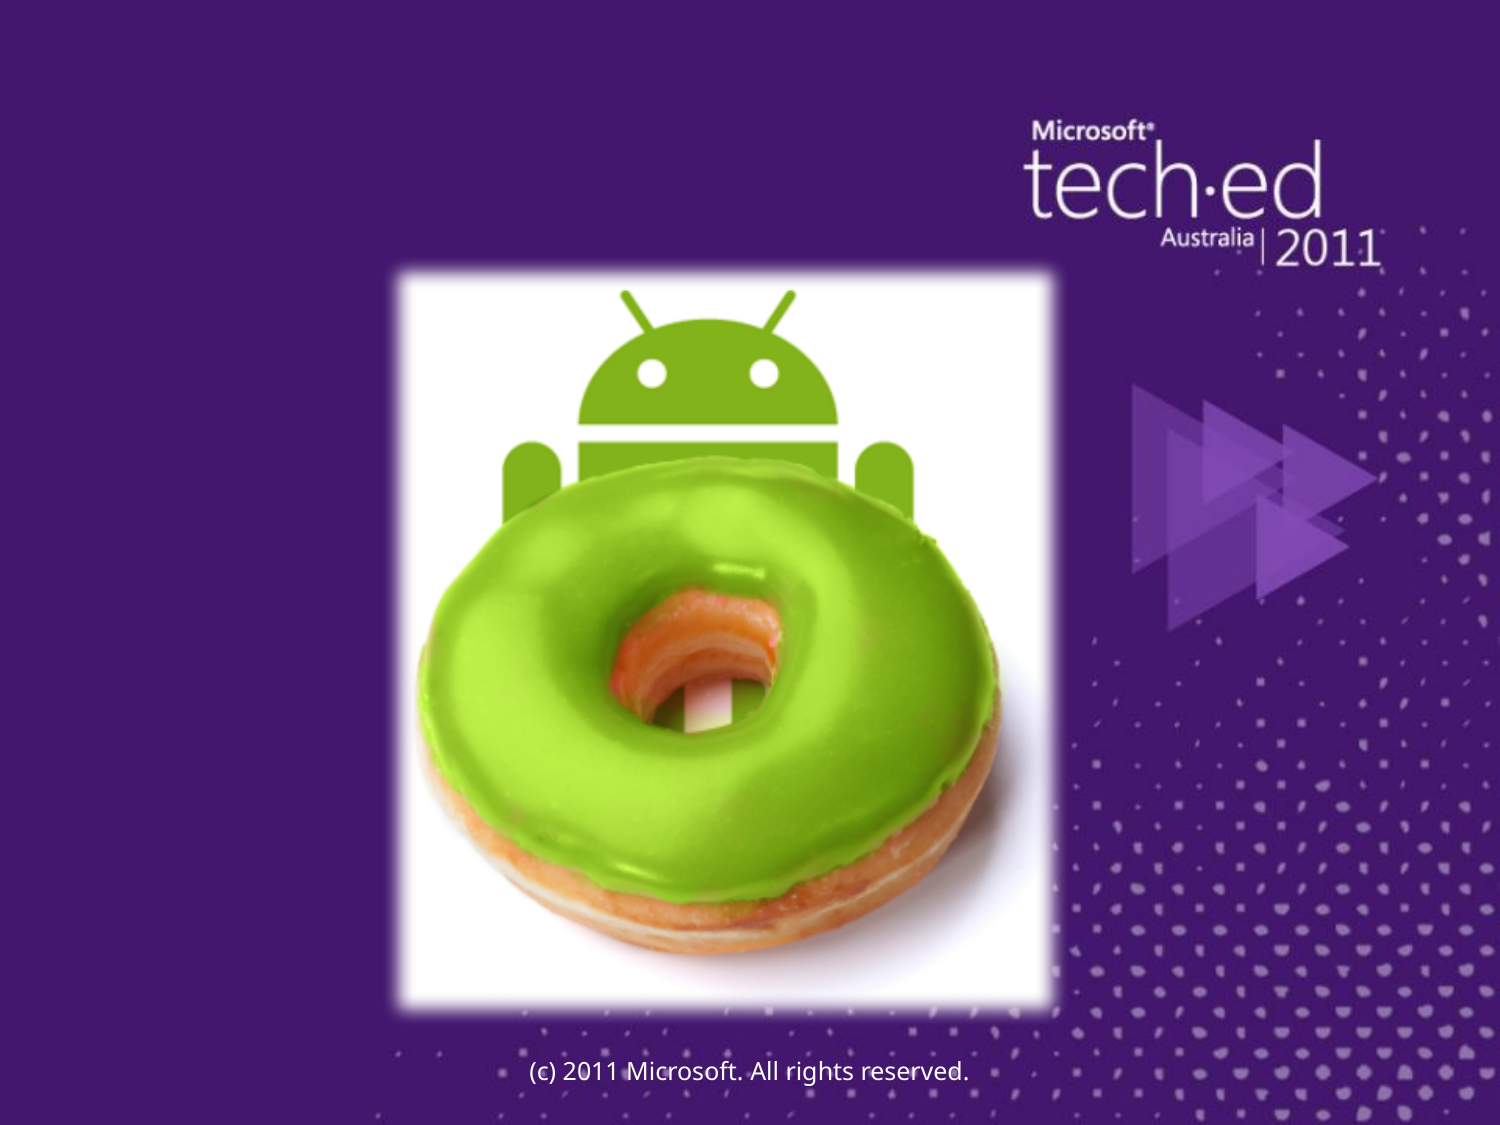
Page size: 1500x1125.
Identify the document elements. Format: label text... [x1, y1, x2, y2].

picture [0, 0, 1500, 1125]
footer (c) 2011 Microsoft. All rights reserved. [512, 1042, 988, 1103]
